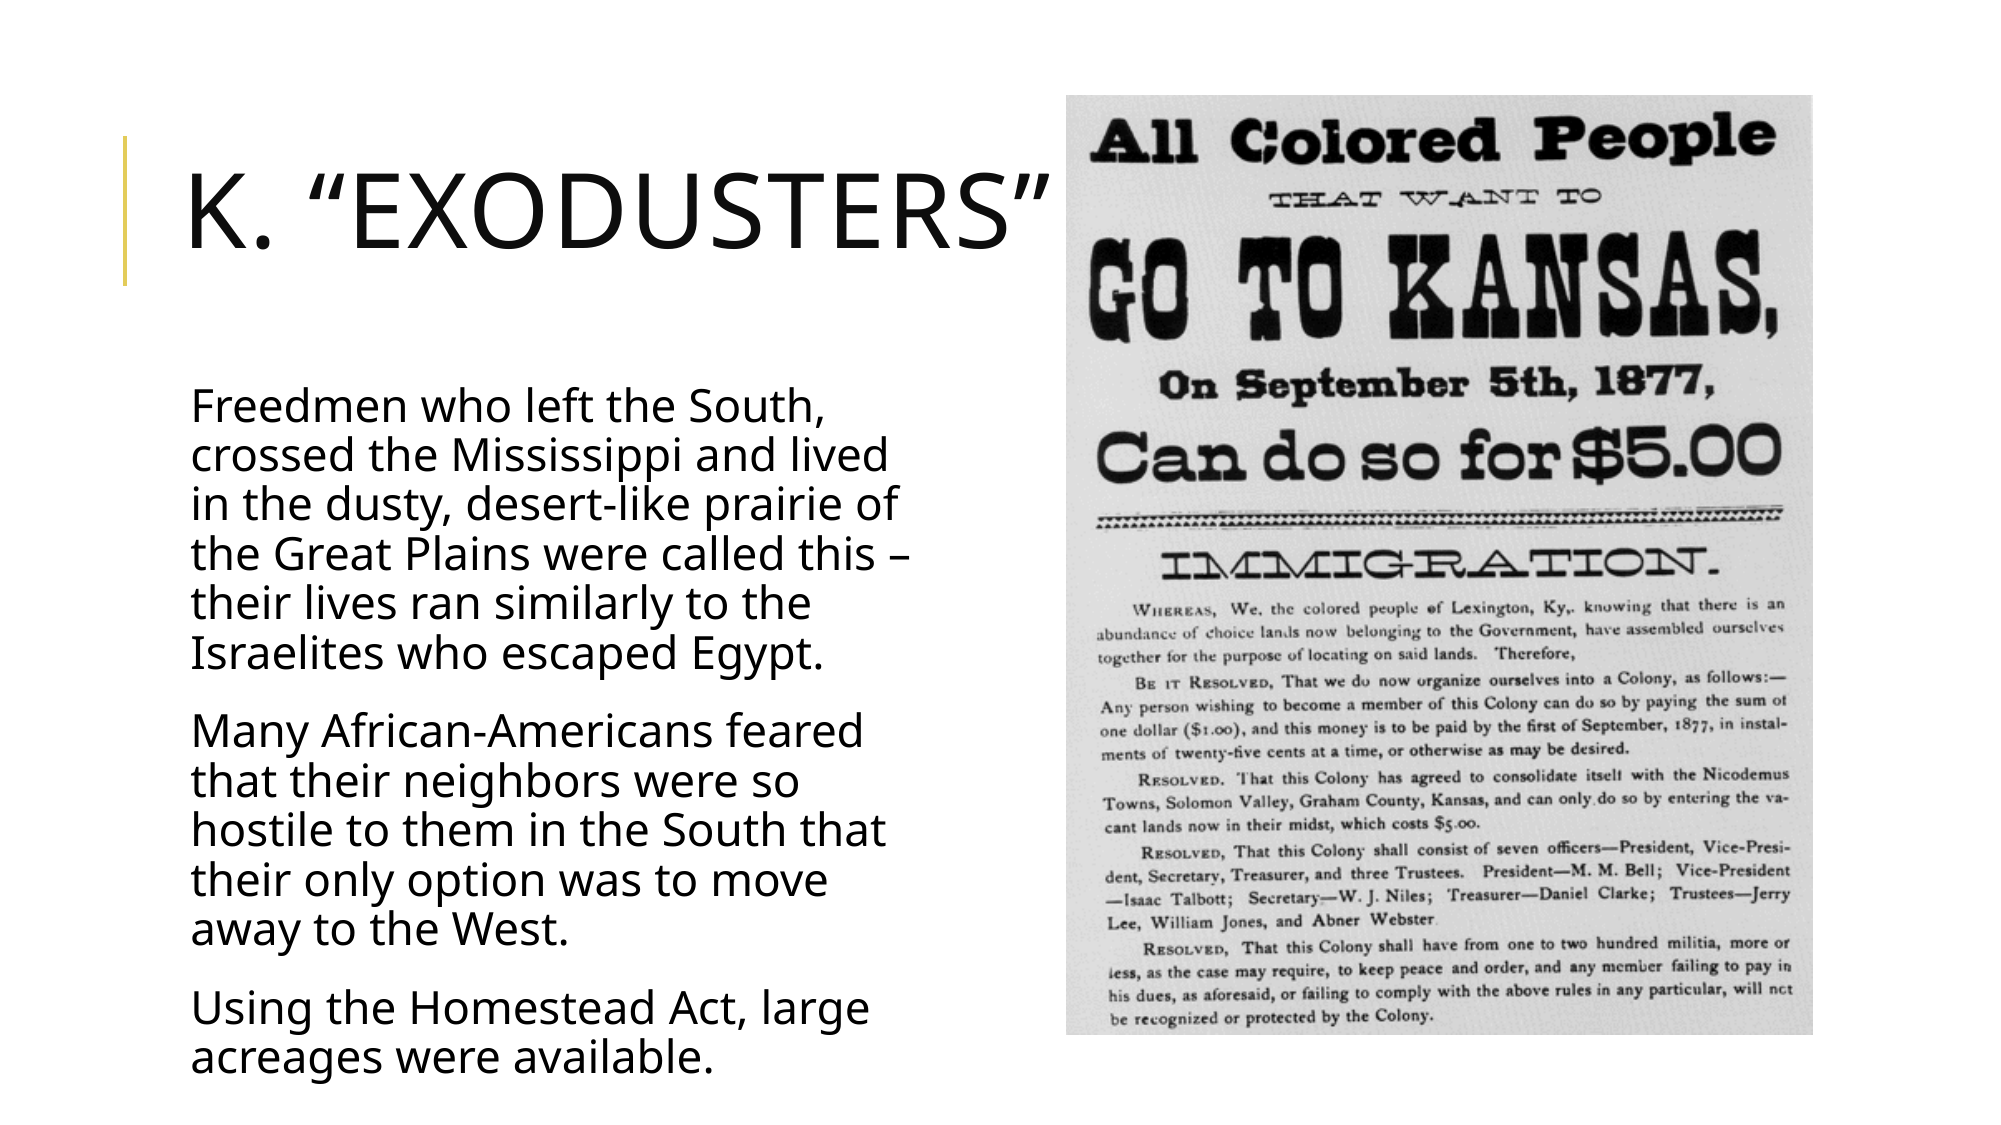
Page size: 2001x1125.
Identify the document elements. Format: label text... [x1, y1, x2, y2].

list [1066, 95, 1814, 1036]
title K. “exodusters” [168, 96, 1061, 342]
list Freedmen who left the South, crossed the Mississippi and lived in the dusty, desert-like prairie of the Great Plains were called this – their lives ran similarly to the Israelites who escaped Egypt. Many African-Americans feared that their neighbors were so hostile to them in the South that their only option was to move away to the West. Using the Homestead Act, large acreages were available. [168, 375, 948, 1035]
